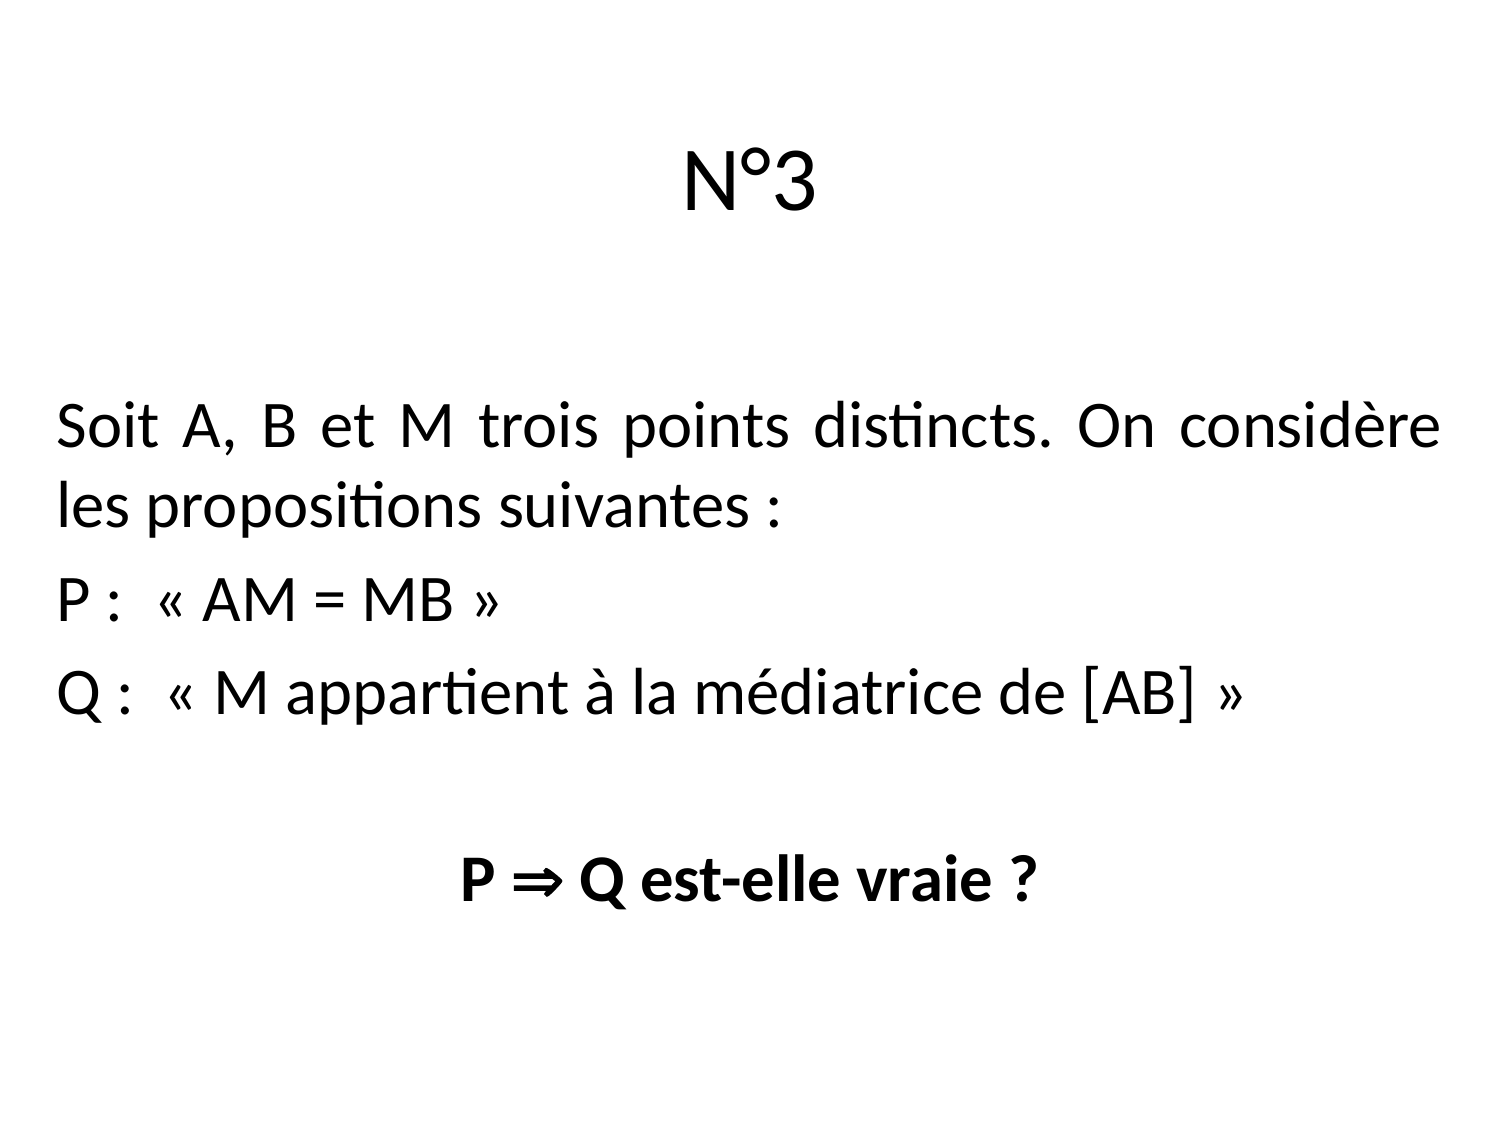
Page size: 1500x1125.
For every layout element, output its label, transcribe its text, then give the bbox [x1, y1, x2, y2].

list Soit A, B et M trois points distincts. On considère les propositions suivantes : P : « AM = MB » Q : « M appartient à la médiatrice de [AB] » P  Q est-elle vraie ? [41, 373, 1459, 969]
title N°3 [0, 104, 1500, 244]
